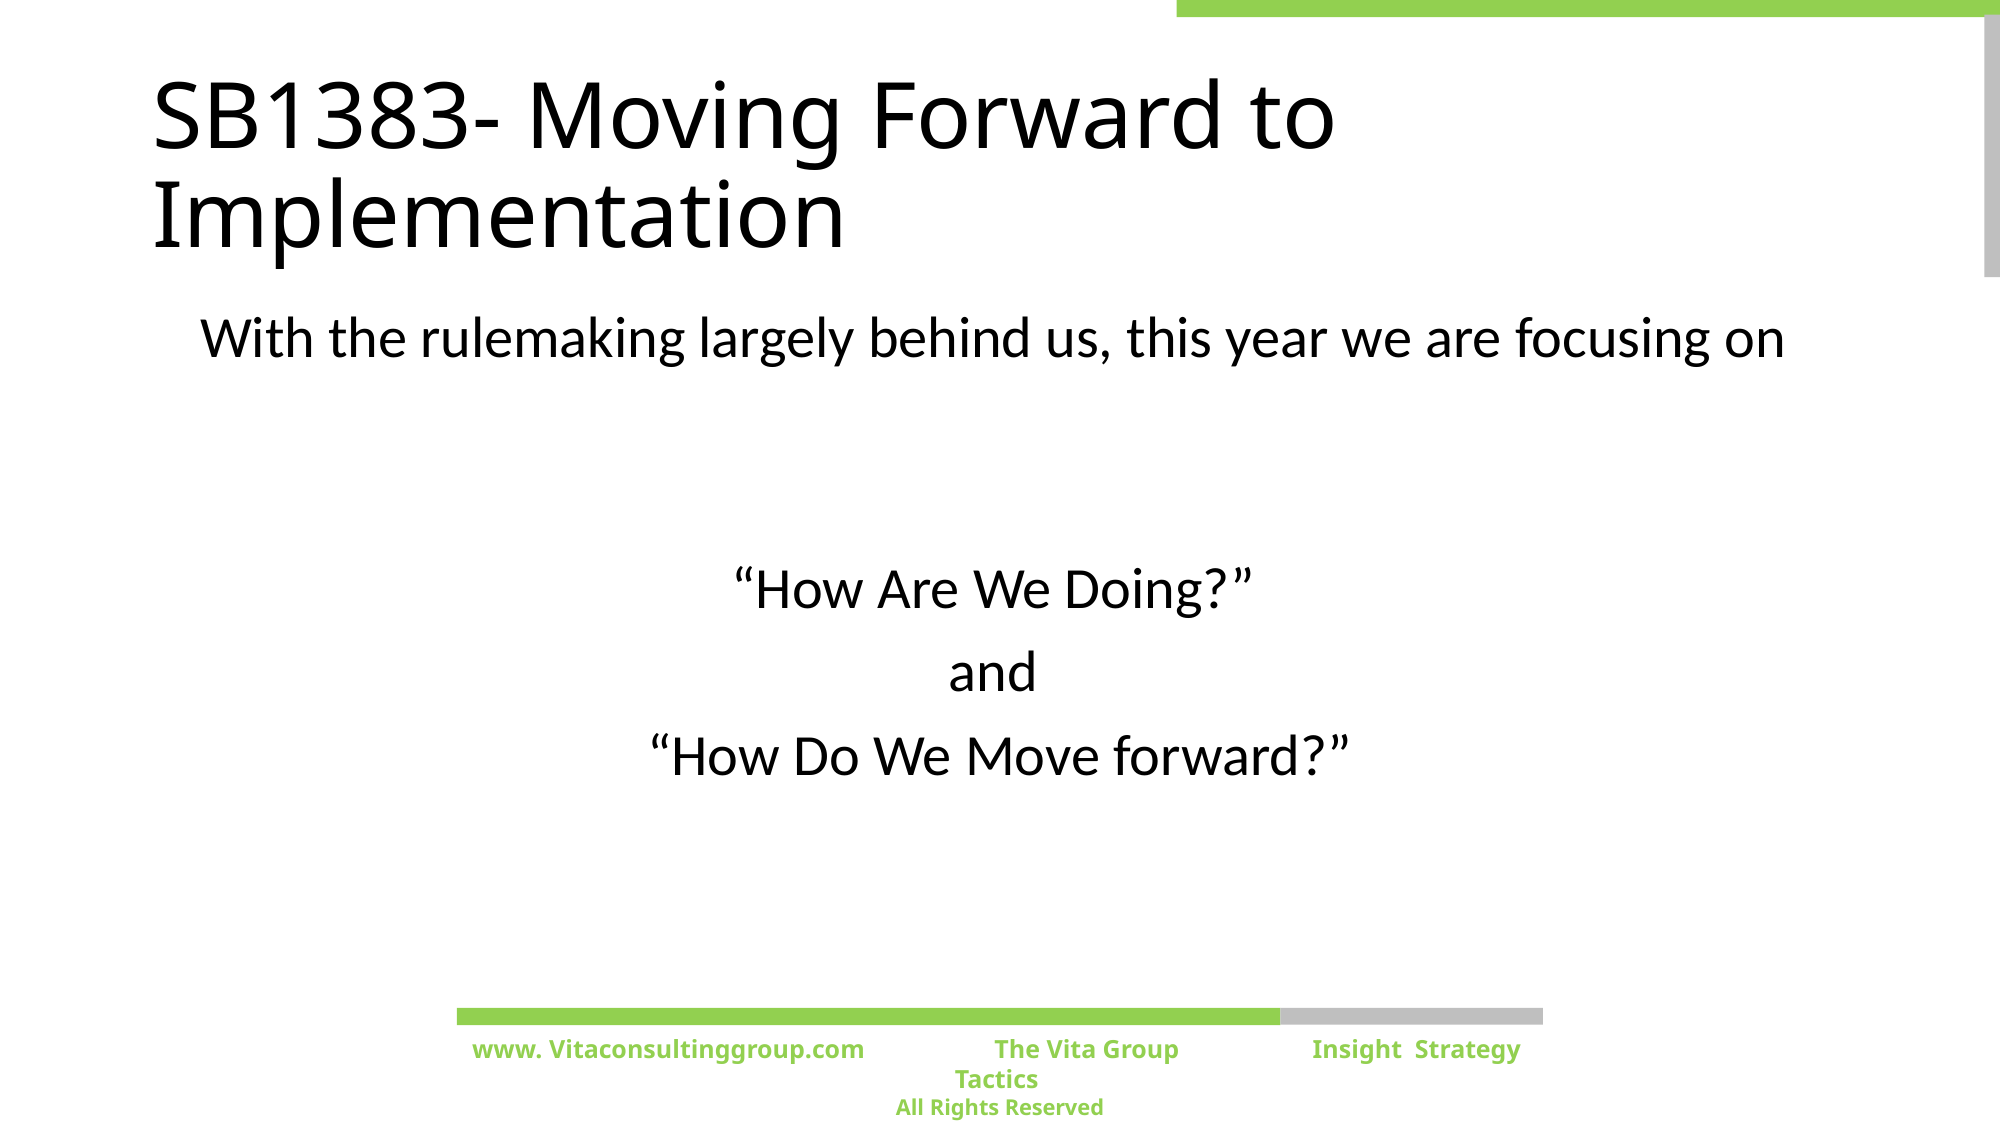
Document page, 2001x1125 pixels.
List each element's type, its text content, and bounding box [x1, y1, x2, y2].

footer www. Vitaconsultinggroup.com The Vita Group Insight Strategy Tactics All Rights Reserved [419, 1059, 1581, 1125]
title SB1383- Moving Forward to Implementation [137, 59, 1863, 278]
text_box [456, 1007, 1543, 1026]
list With the rulemaking largely behind us, this year we are focusing on “How Are We Doing?” and “How Do We Move forward?” [137, 299, 1863, 1014]
text_box [1176, 0, 2000, 18]
text_box [1983, 14, 2000, 278]
